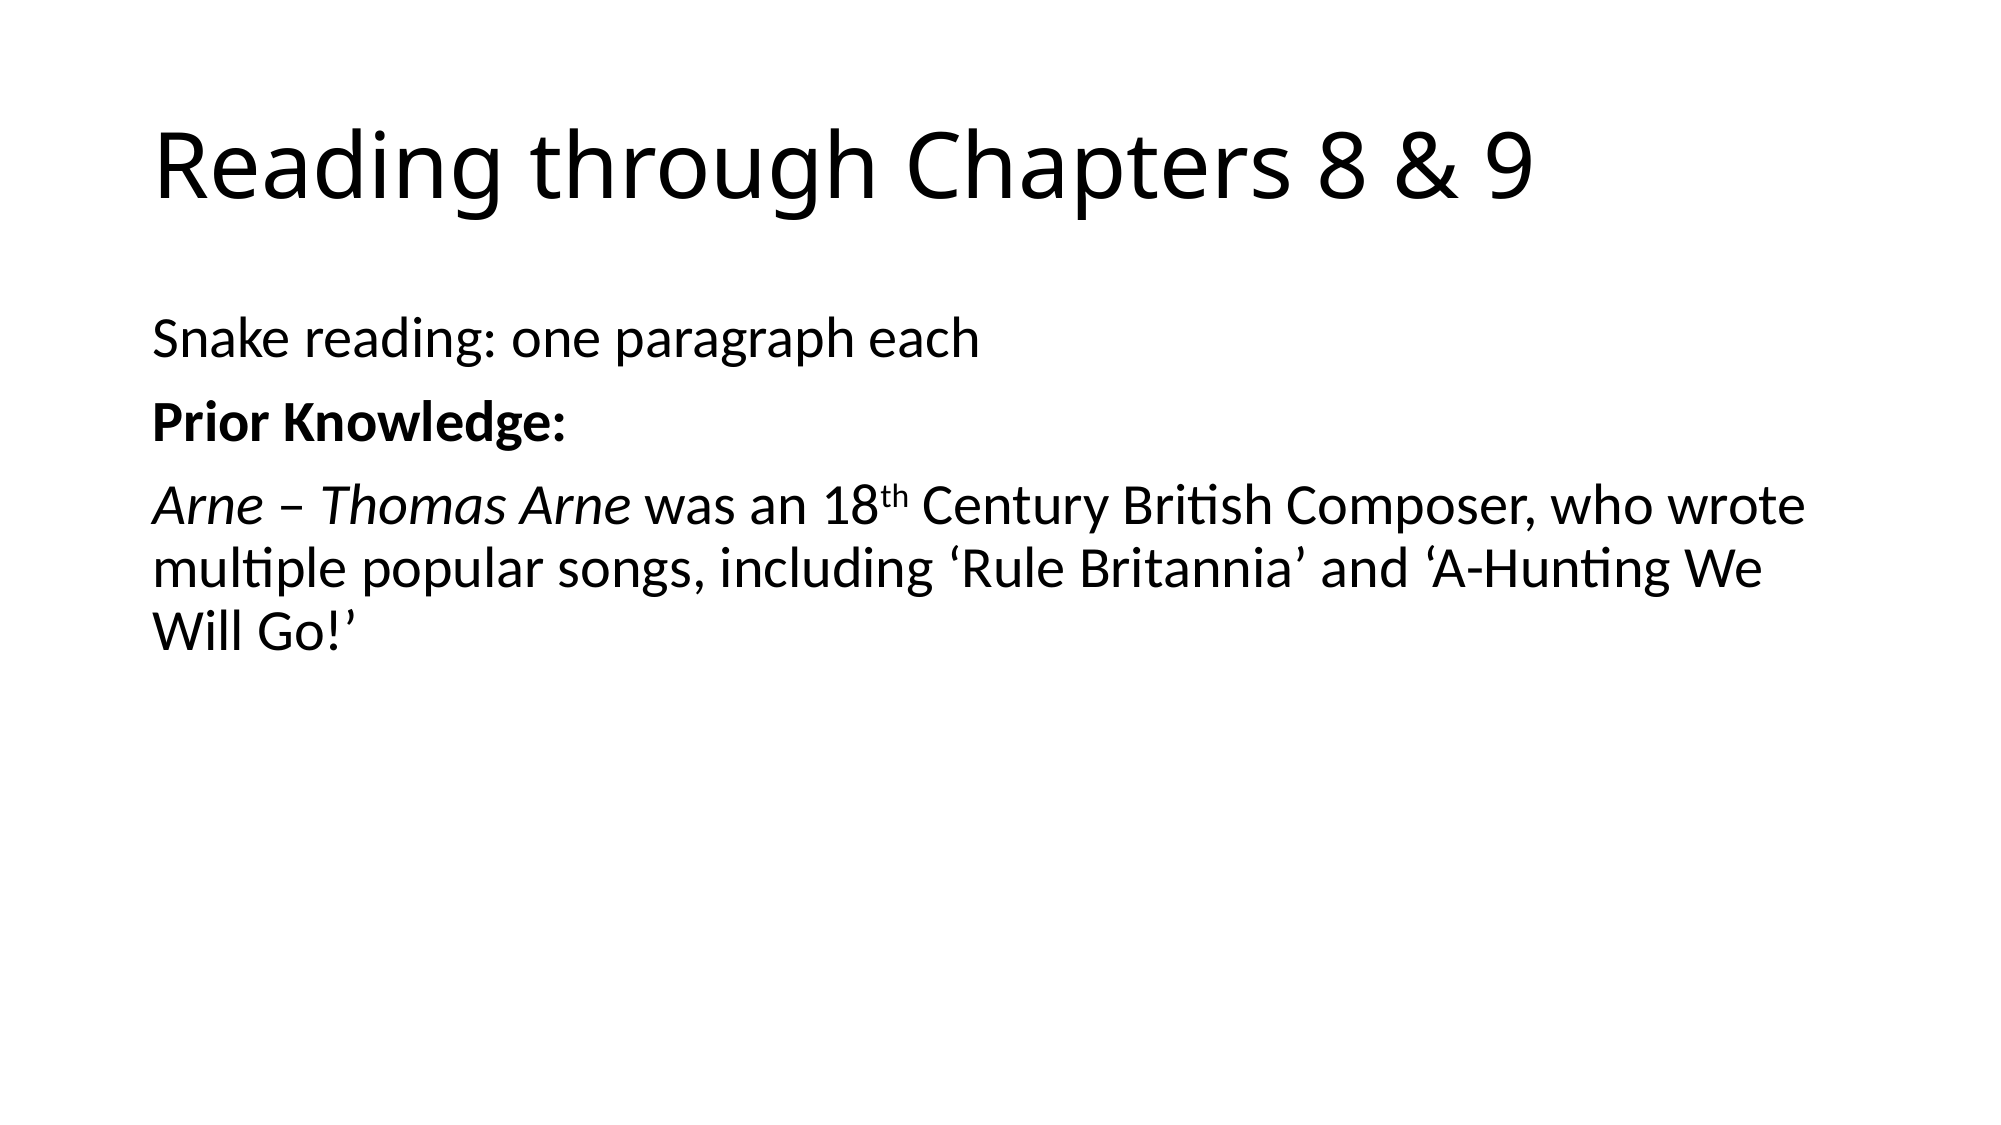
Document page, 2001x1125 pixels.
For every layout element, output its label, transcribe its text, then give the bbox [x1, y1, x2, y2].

title Reading through Chapters 8 & 9 [137, 59, 1863, 278]
list Snake reading: one paragraph each Prior Knowledge: Arne – Thomas Arne was an 18th Century British Composer, who wrote multiple popular songs, including ‘Rule Britannia’ and ‘A-Hunting We Will Go!’ [137, 299, 1863, 1014]
